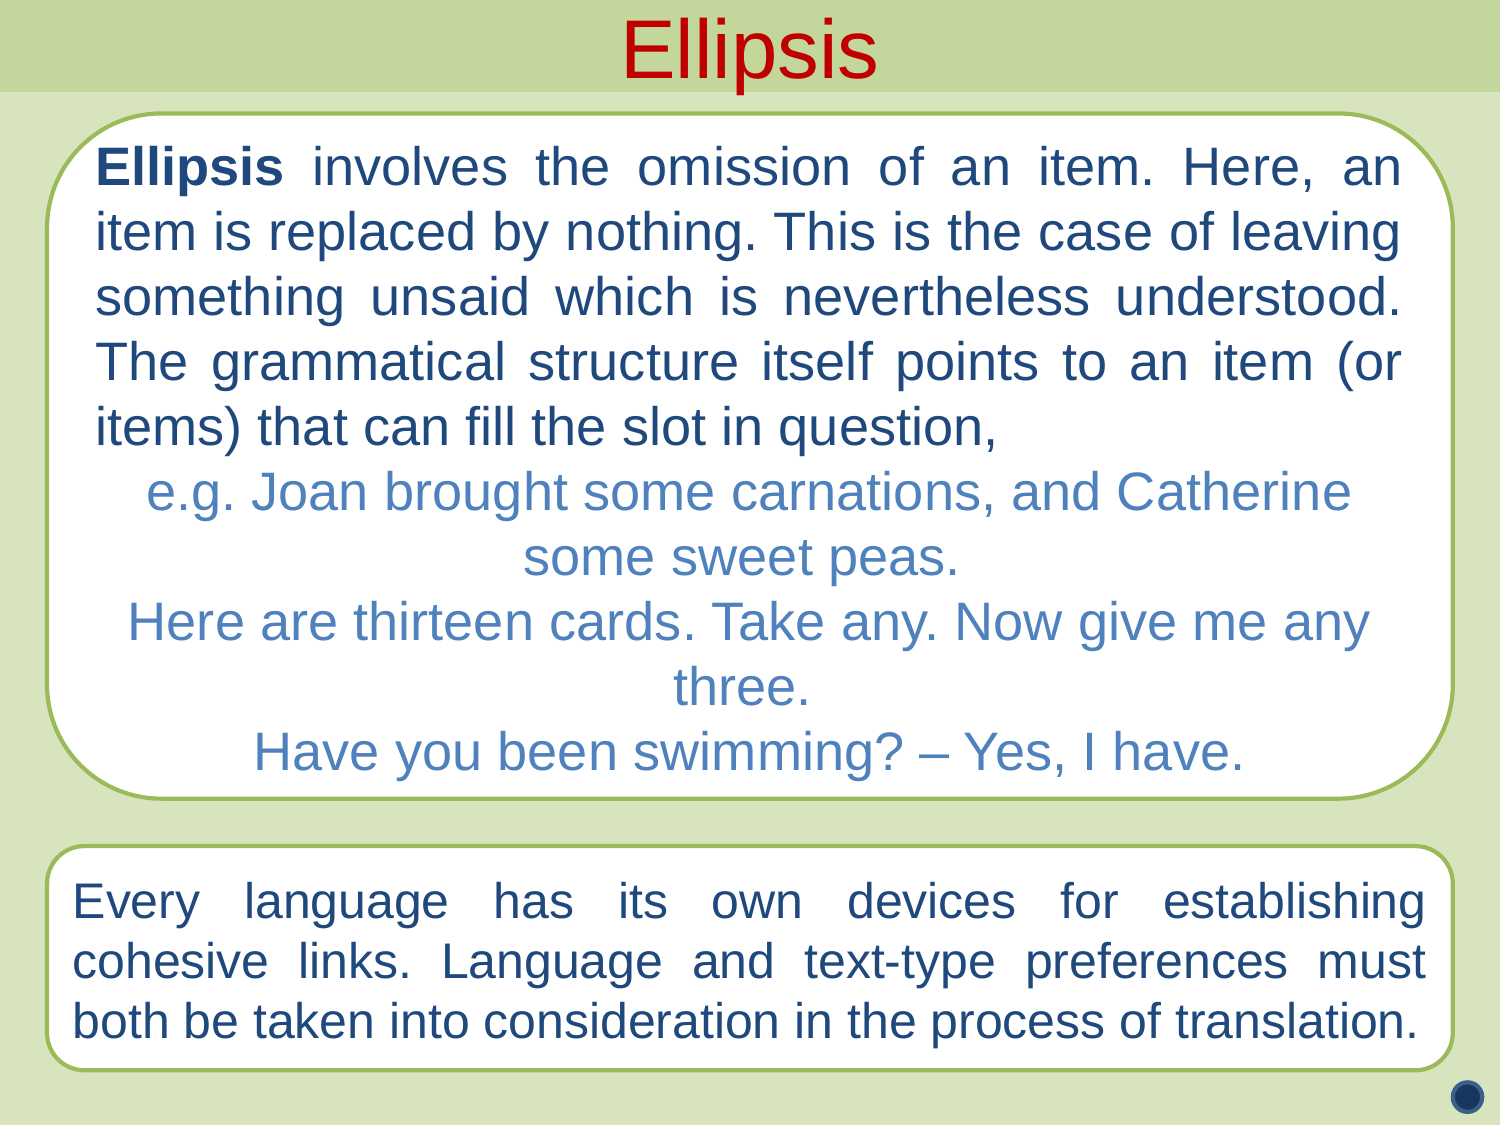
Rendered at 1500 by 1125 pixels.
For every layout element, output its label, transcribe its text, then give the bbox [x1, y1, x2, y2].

text_box Ellipsis involves the omission of an item. Here, an item is replaced by nothing. This is the case of leaving something unsaid which is nevertheless understood. The grammatical structure itself points to an item (or items) that can fill the slot in question, e.g. Joan brought some carnations, and Catherine some sweet peas. Here are thirteen cards. Take any. Now give me any three. Have you been swimming? – Yes, I have. [44, 111, 1455, 801]
text_box Every language has its own devices for establishing cohesive links. Language and text-type preferences must both be taken into consideration in the process of translation. [44, 843, 1455, 1073]
text_box Ellipsis [0, 0, 1500, 92]
text_box [1450, 1080, 1485, 1115]
